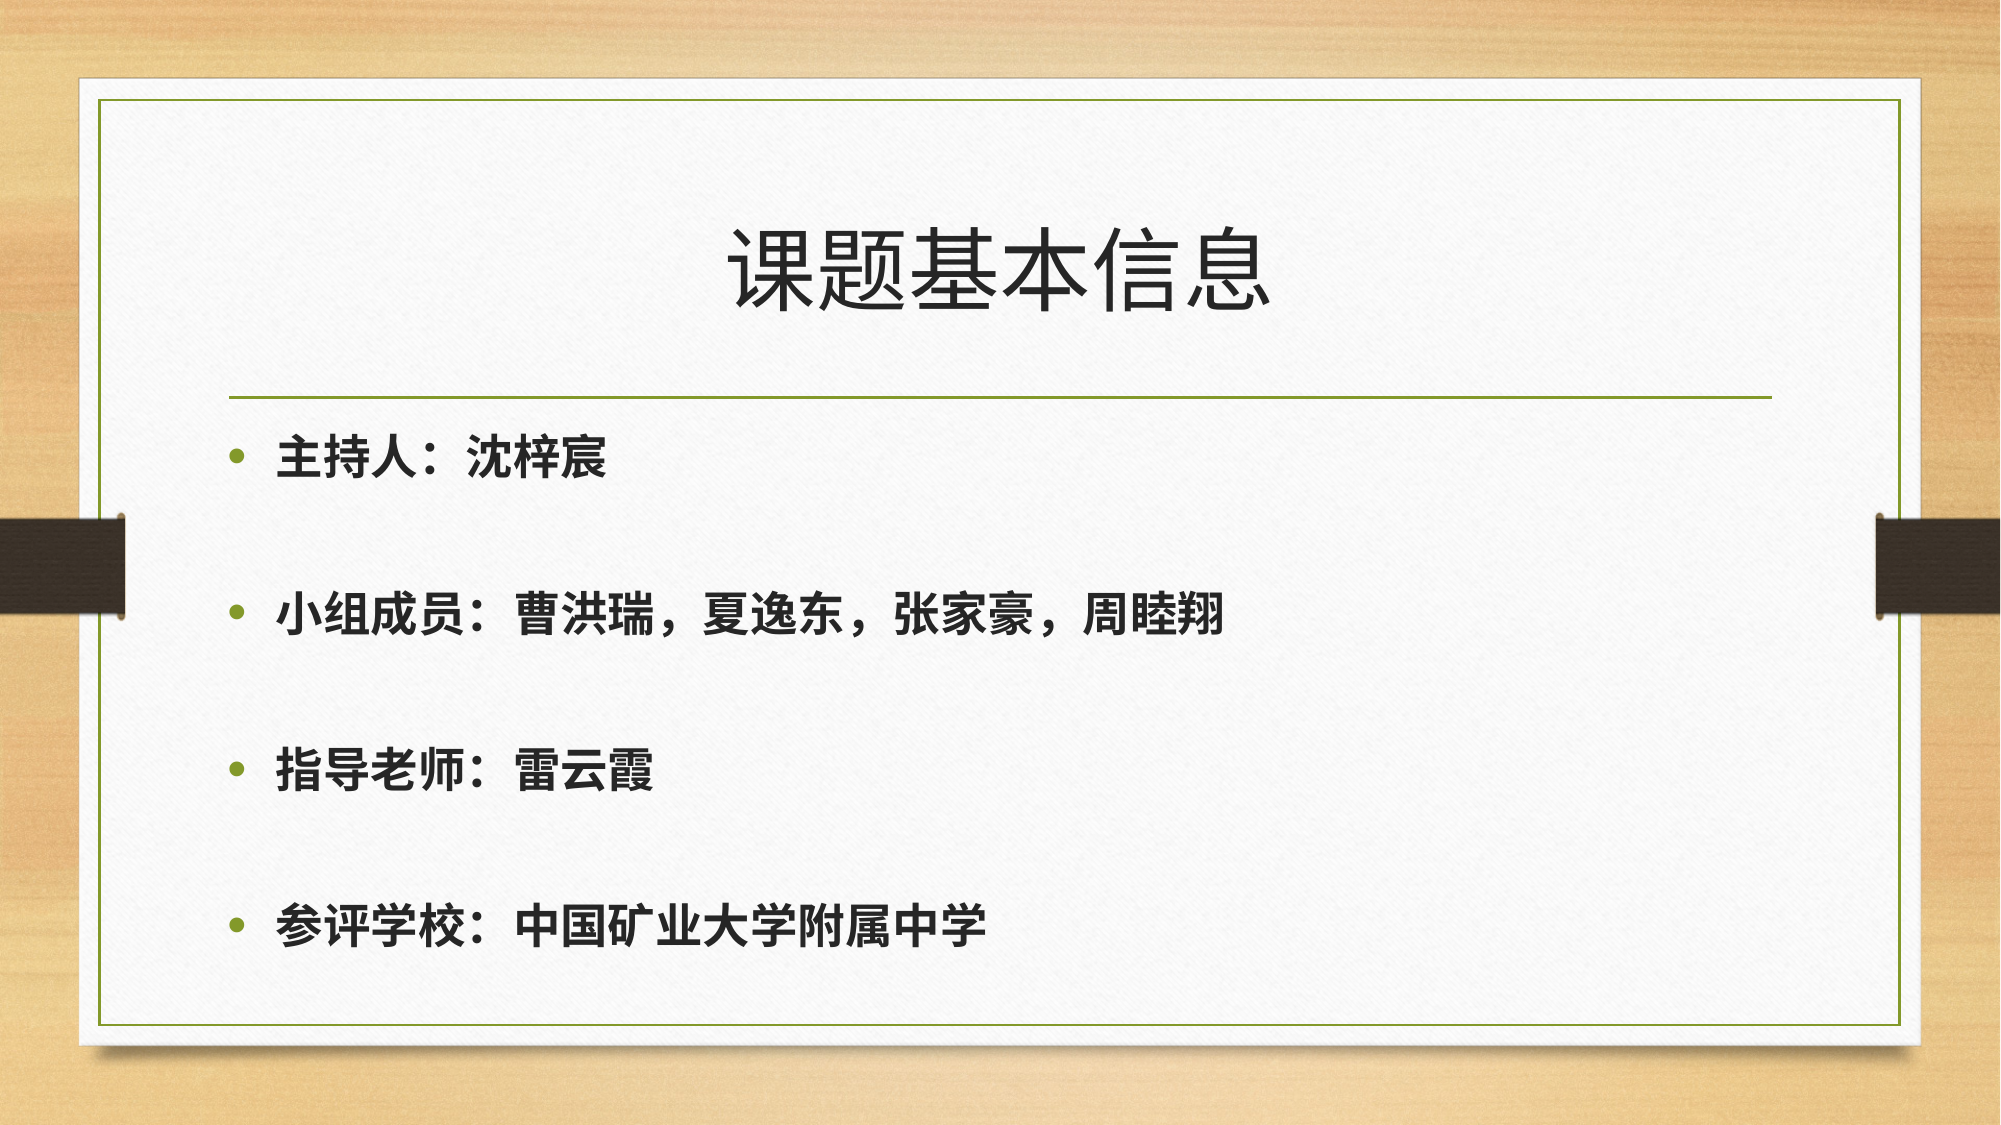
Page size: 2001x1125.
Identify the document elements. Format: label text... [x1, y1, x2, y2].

list 主持人：沈梓宸 小组成员：曹洪瑞，夏逸东，张家豪，周睦翔 指导老师：雷云霞 参评学校：中国矿业大学附属中学 [212, 419, 1788, 964]
title 课题基本信息 [212, 161, 1788, 375]
picture [0, 0, 2001, 1125]
